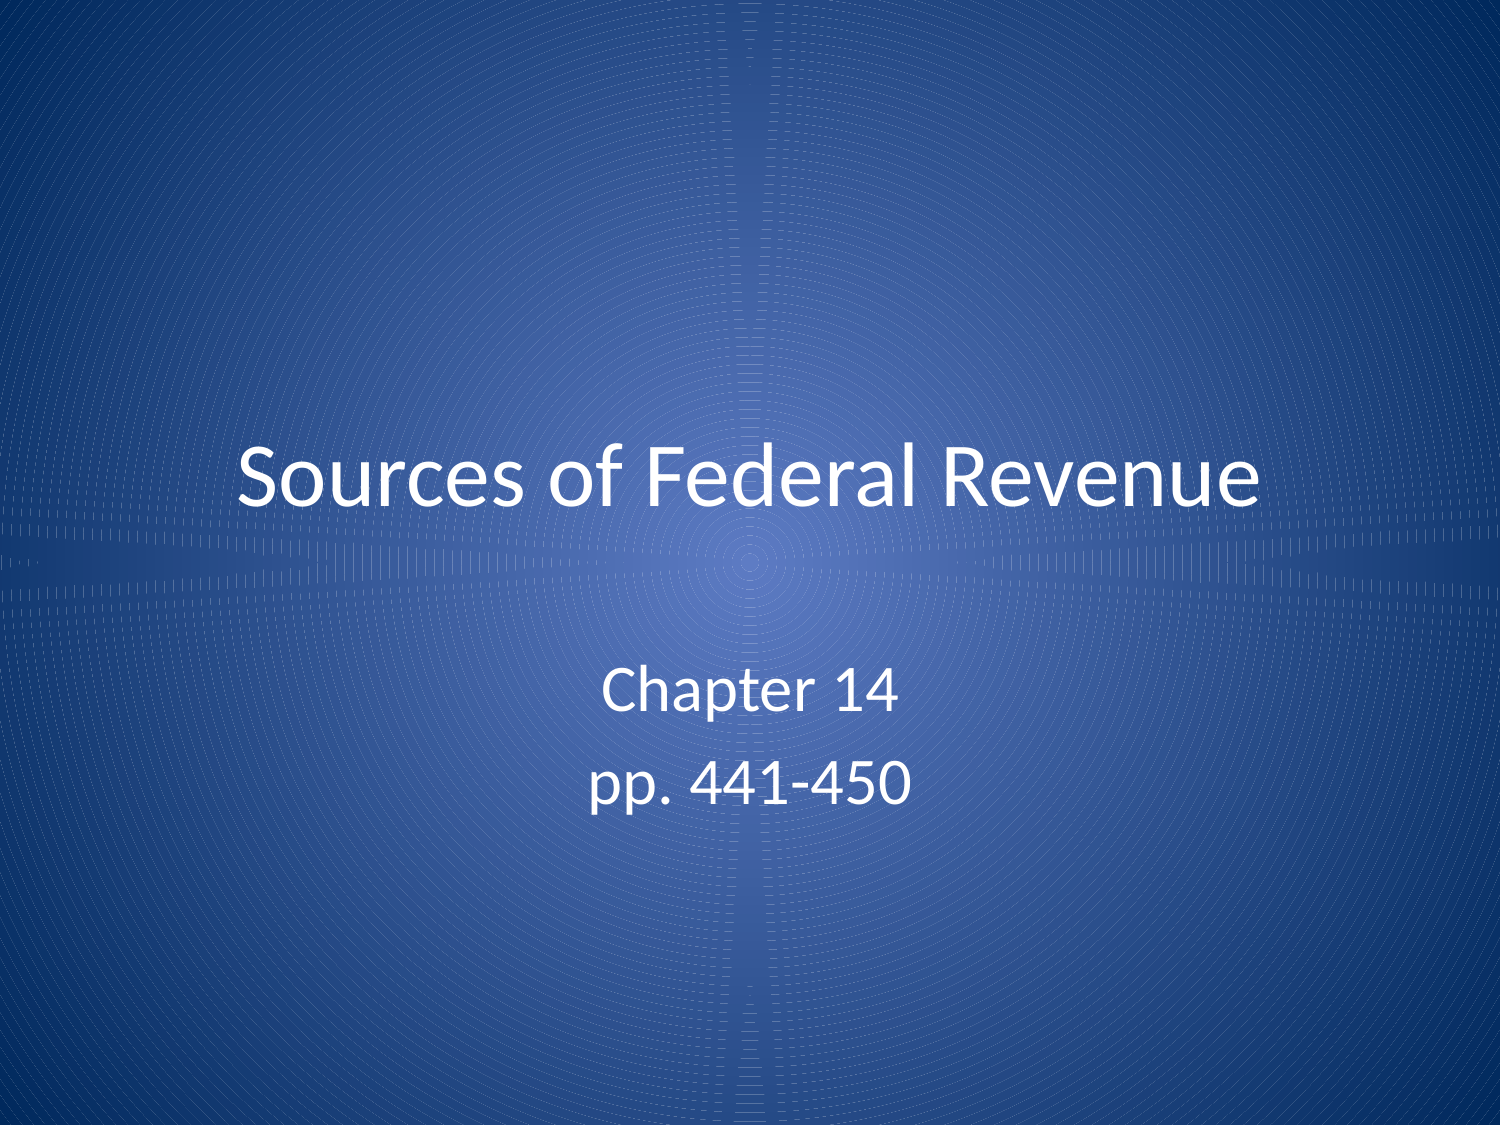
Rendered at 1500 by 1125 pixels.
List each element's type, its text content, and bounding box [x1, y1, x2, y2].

subtitle Chapter 14 pp. 441-450 [225, 637, 1275, 925]
title Sources of Federal Revenue [112, 349, 1388, 591]
